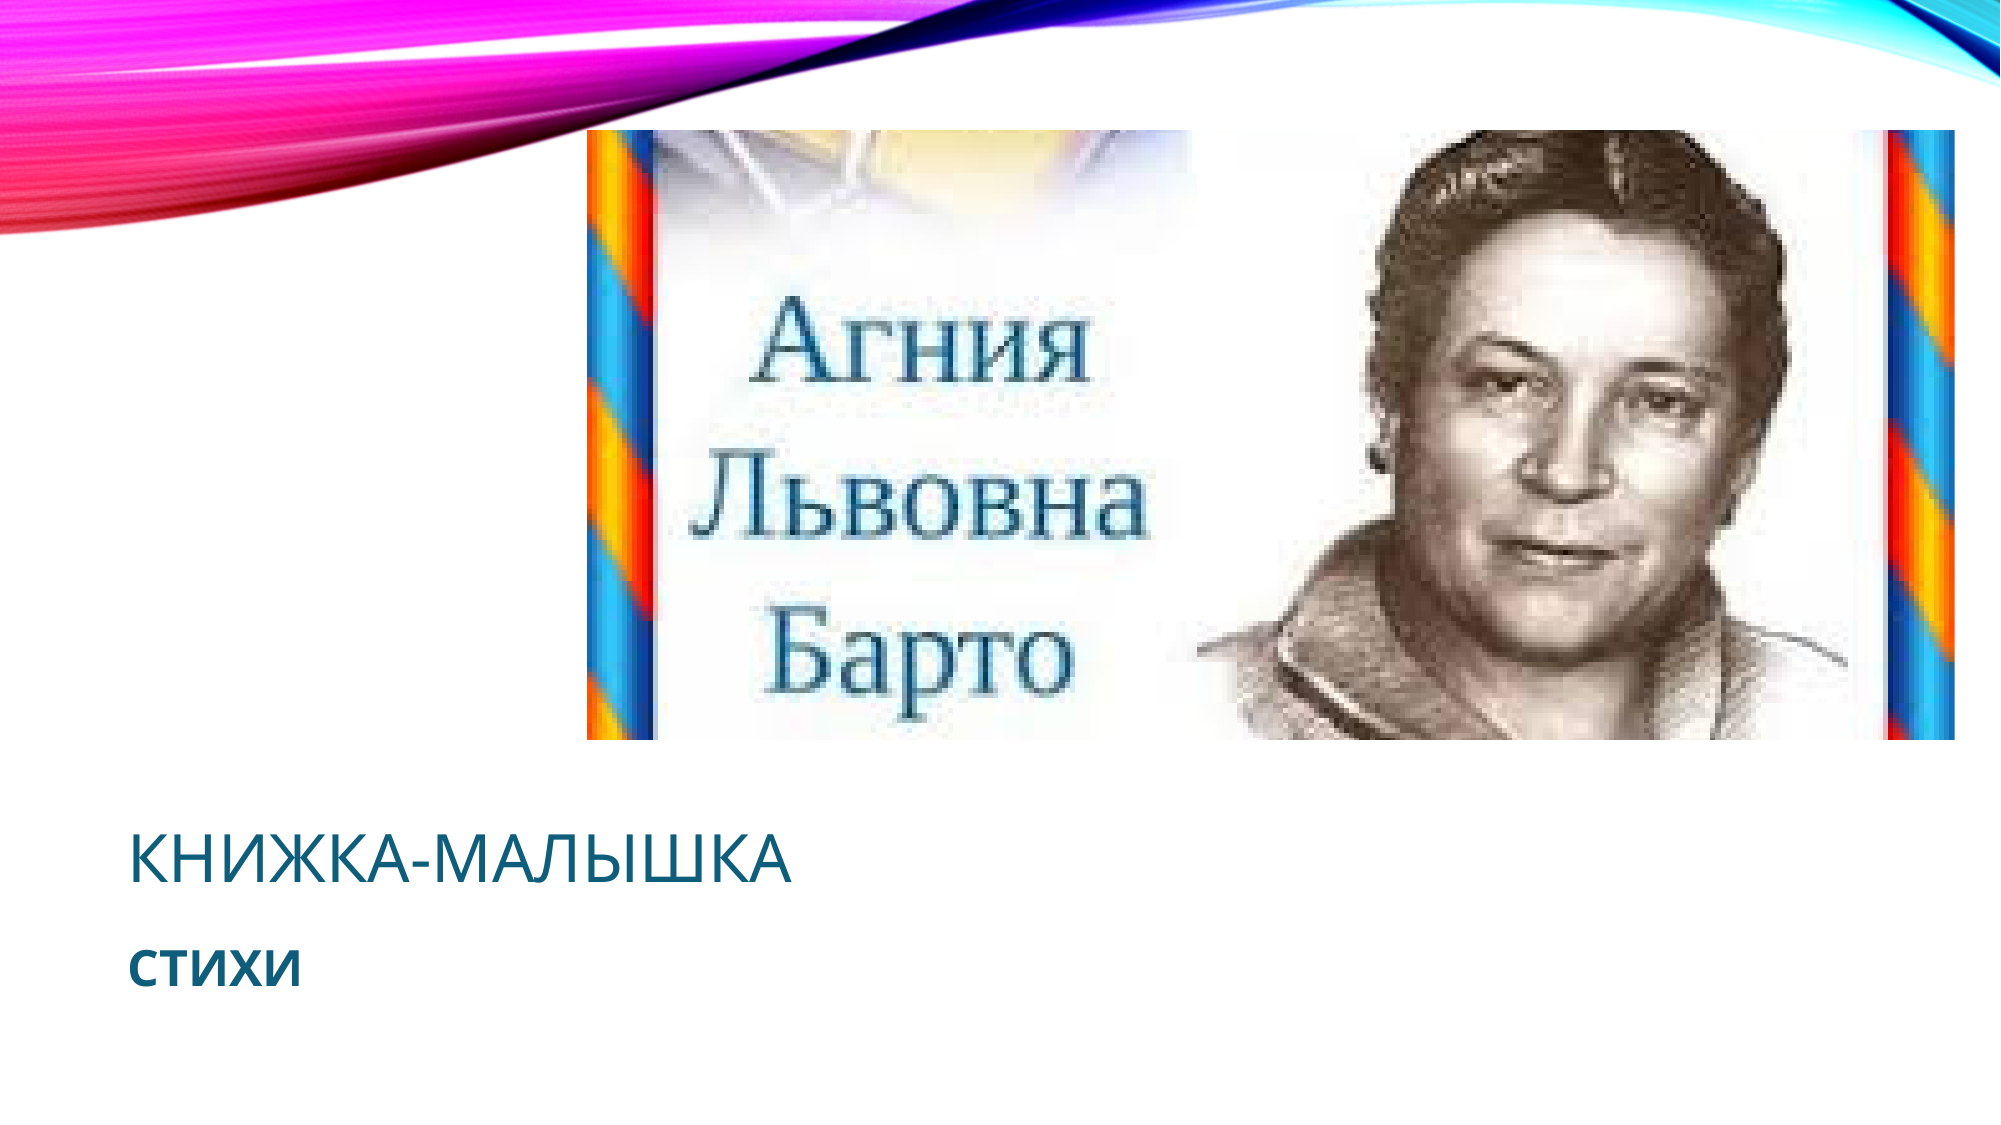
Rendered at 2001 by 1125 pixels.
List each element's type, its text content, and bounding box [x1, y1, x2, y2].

picture [1890, 0, 2000, 75]
picture [0, 0, 2000, 740]
list СТИХИ [112, 936, 1888, 1021]
title Книжка-малышка [112, 770, 1888, 905]
picture [1910, 0, 2000, 45]
